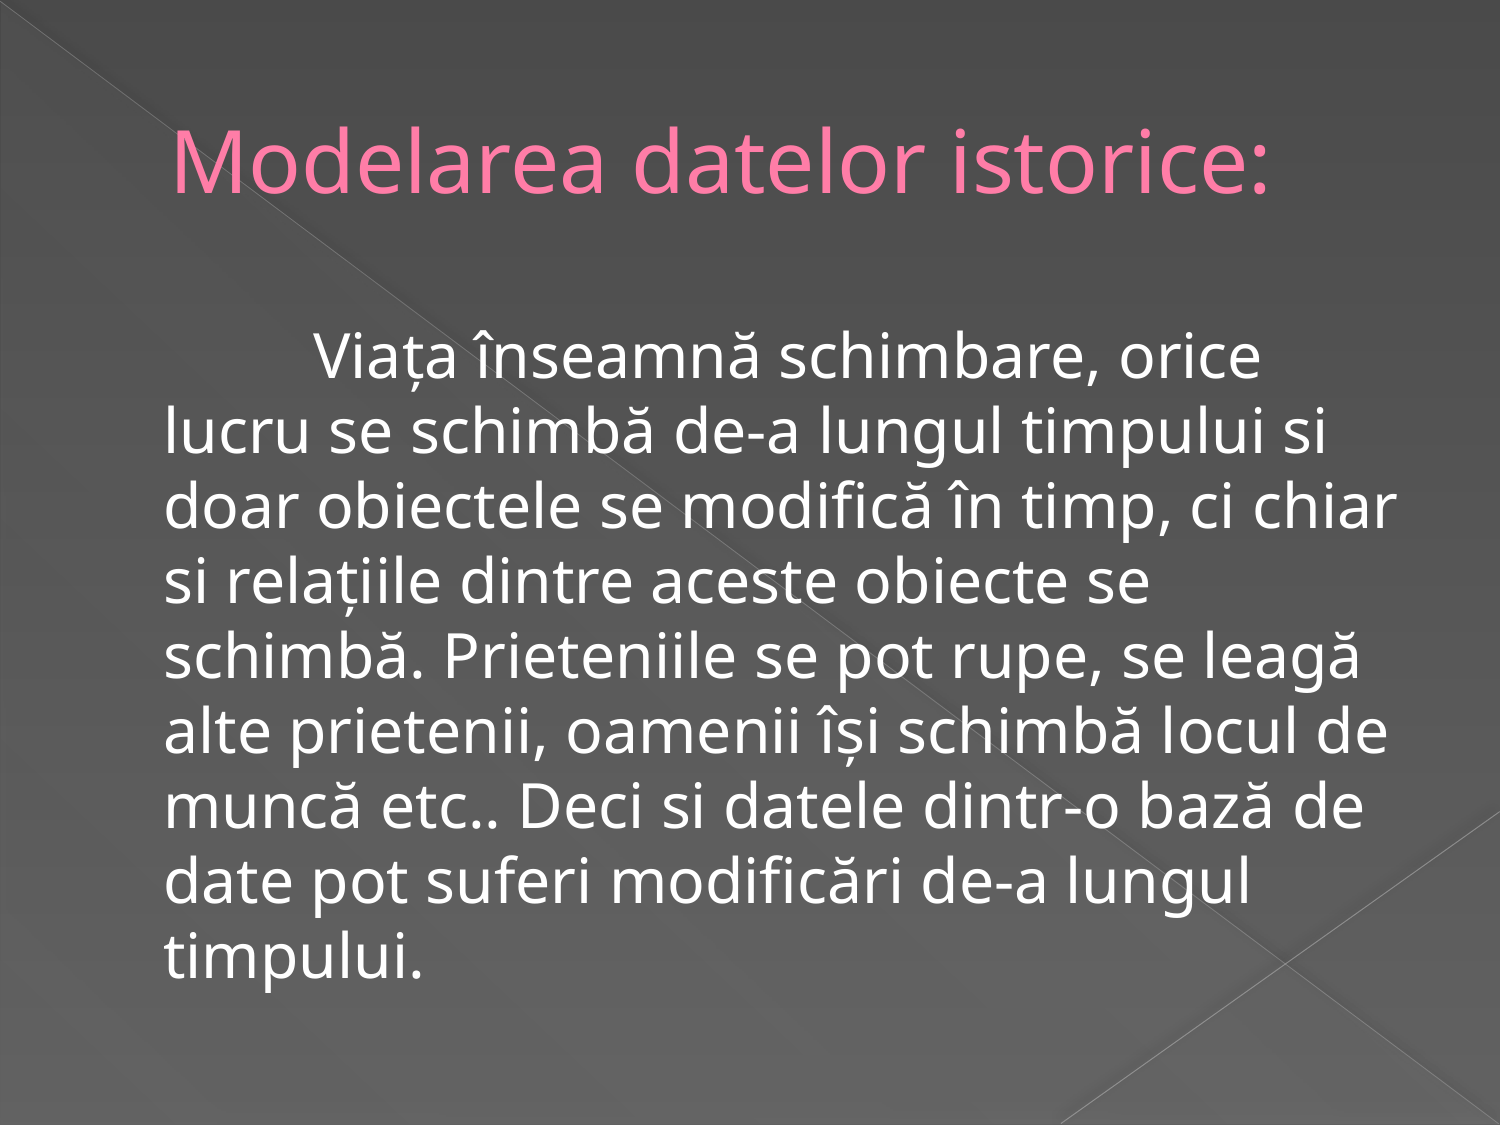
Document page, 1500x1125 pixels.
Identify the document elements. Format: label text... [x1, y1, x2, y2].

title Modelarea datelor istorice: [75, 43, 1425, 274]
list Viaţa înseamnă schimbare, orice lucru se schimbă de-a lungul timpului si doar obiectele se modifică în timp, ci chiar si relaţiile dintre aceste obiecte se schimbă. Prieteniile se pot rupe, se leagă alte prietenii, oamenii îşi schimbă locul de muncă etc.. Deci si datele dintr-o bază de date pot suferi modificări de-a lungul timpului. [75, 308, 1425, 1059]
